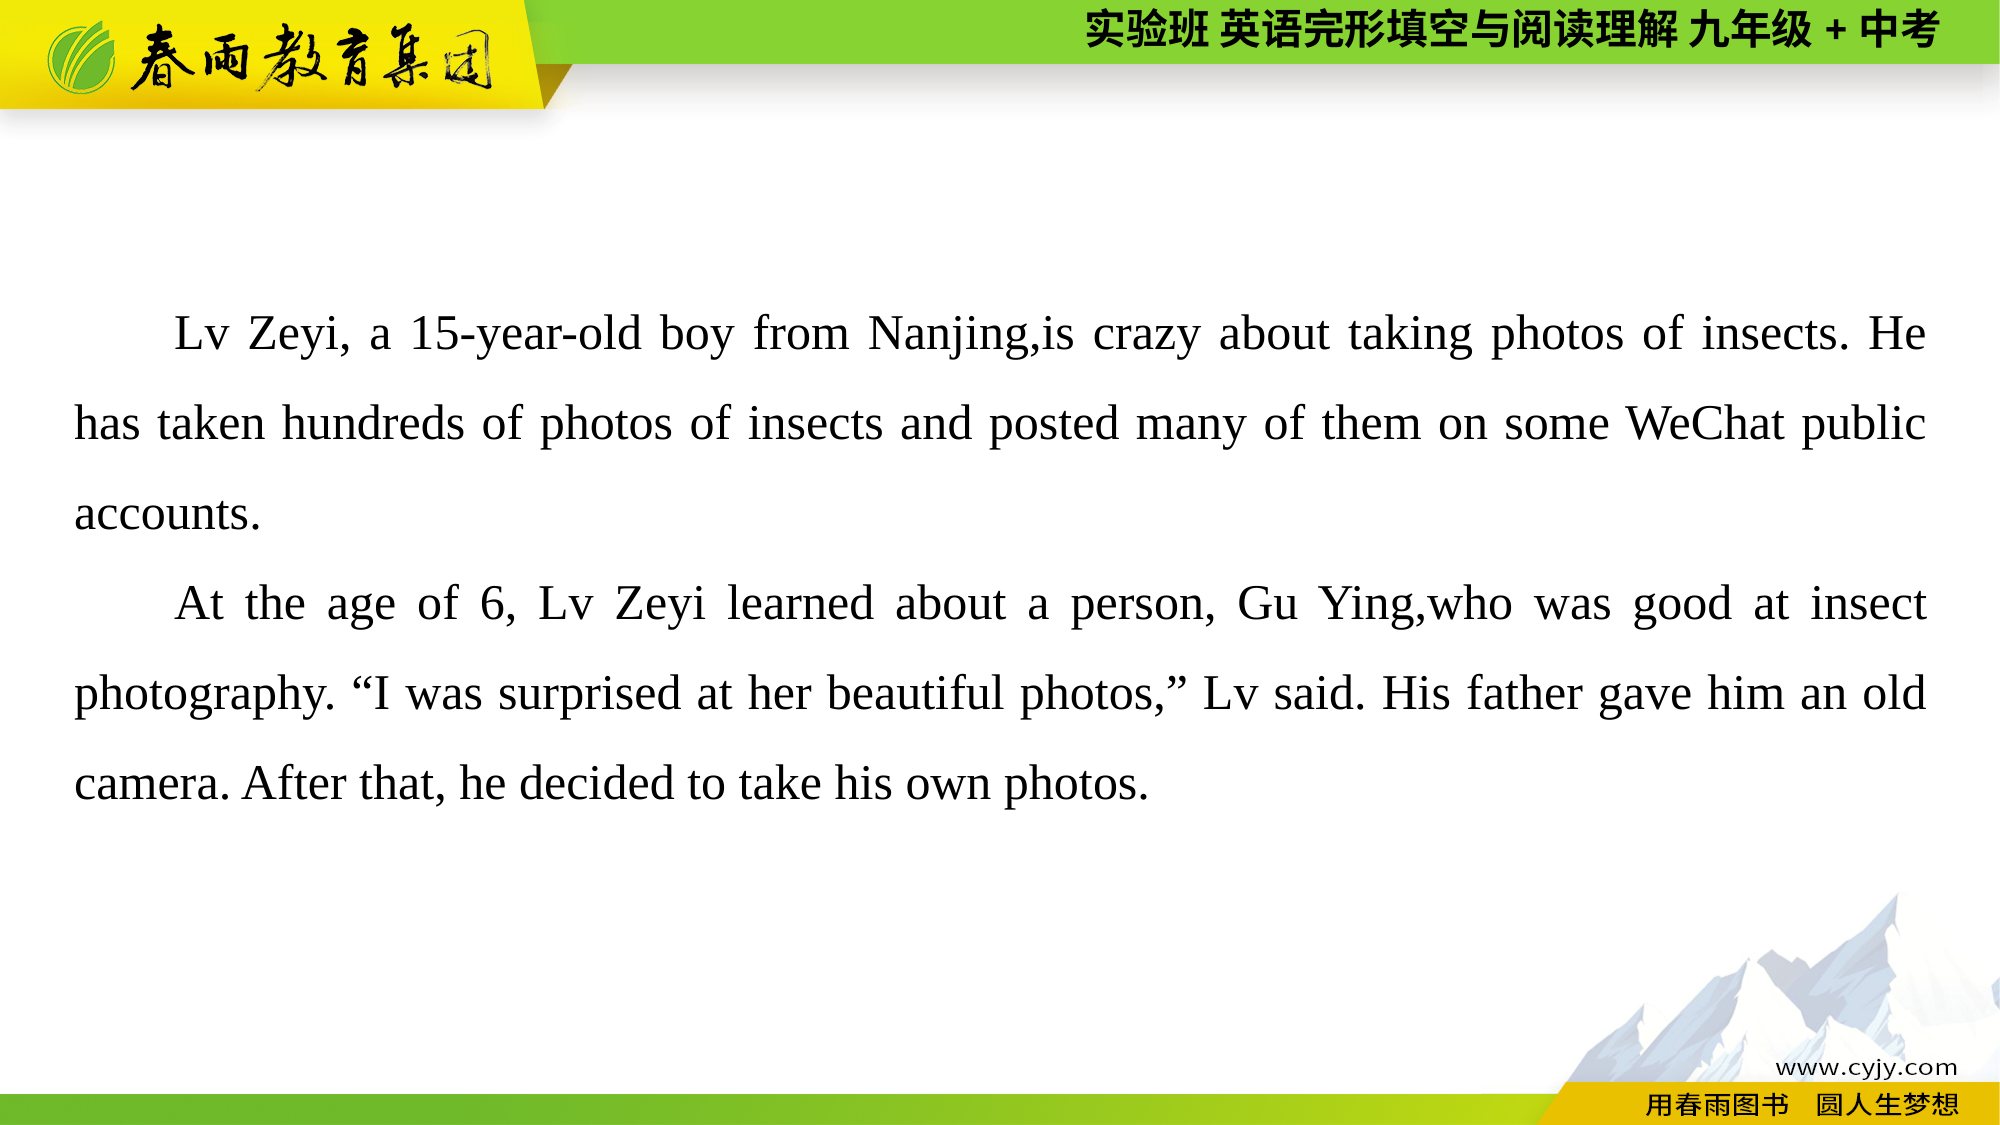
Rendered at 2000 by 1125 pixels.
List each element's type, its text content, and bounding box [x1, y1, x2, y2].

picture [0, 0, 2000, 1125]
list Lv Zeyi, a 15-year-old boy from Nanjing,is crazy about taking photos of insects. He has taken hundreds of photos of insects and posted many of them on some WeChat public accounts. At the age of 6, Lv Zeyi learned about a person, Gu Ying,who was good at insect photography. “I was surprised at her beautiful photos,” Lv said. His father gave him an old camera. After that, he decided to take his own photos. [59, 261, 1944, 823]
